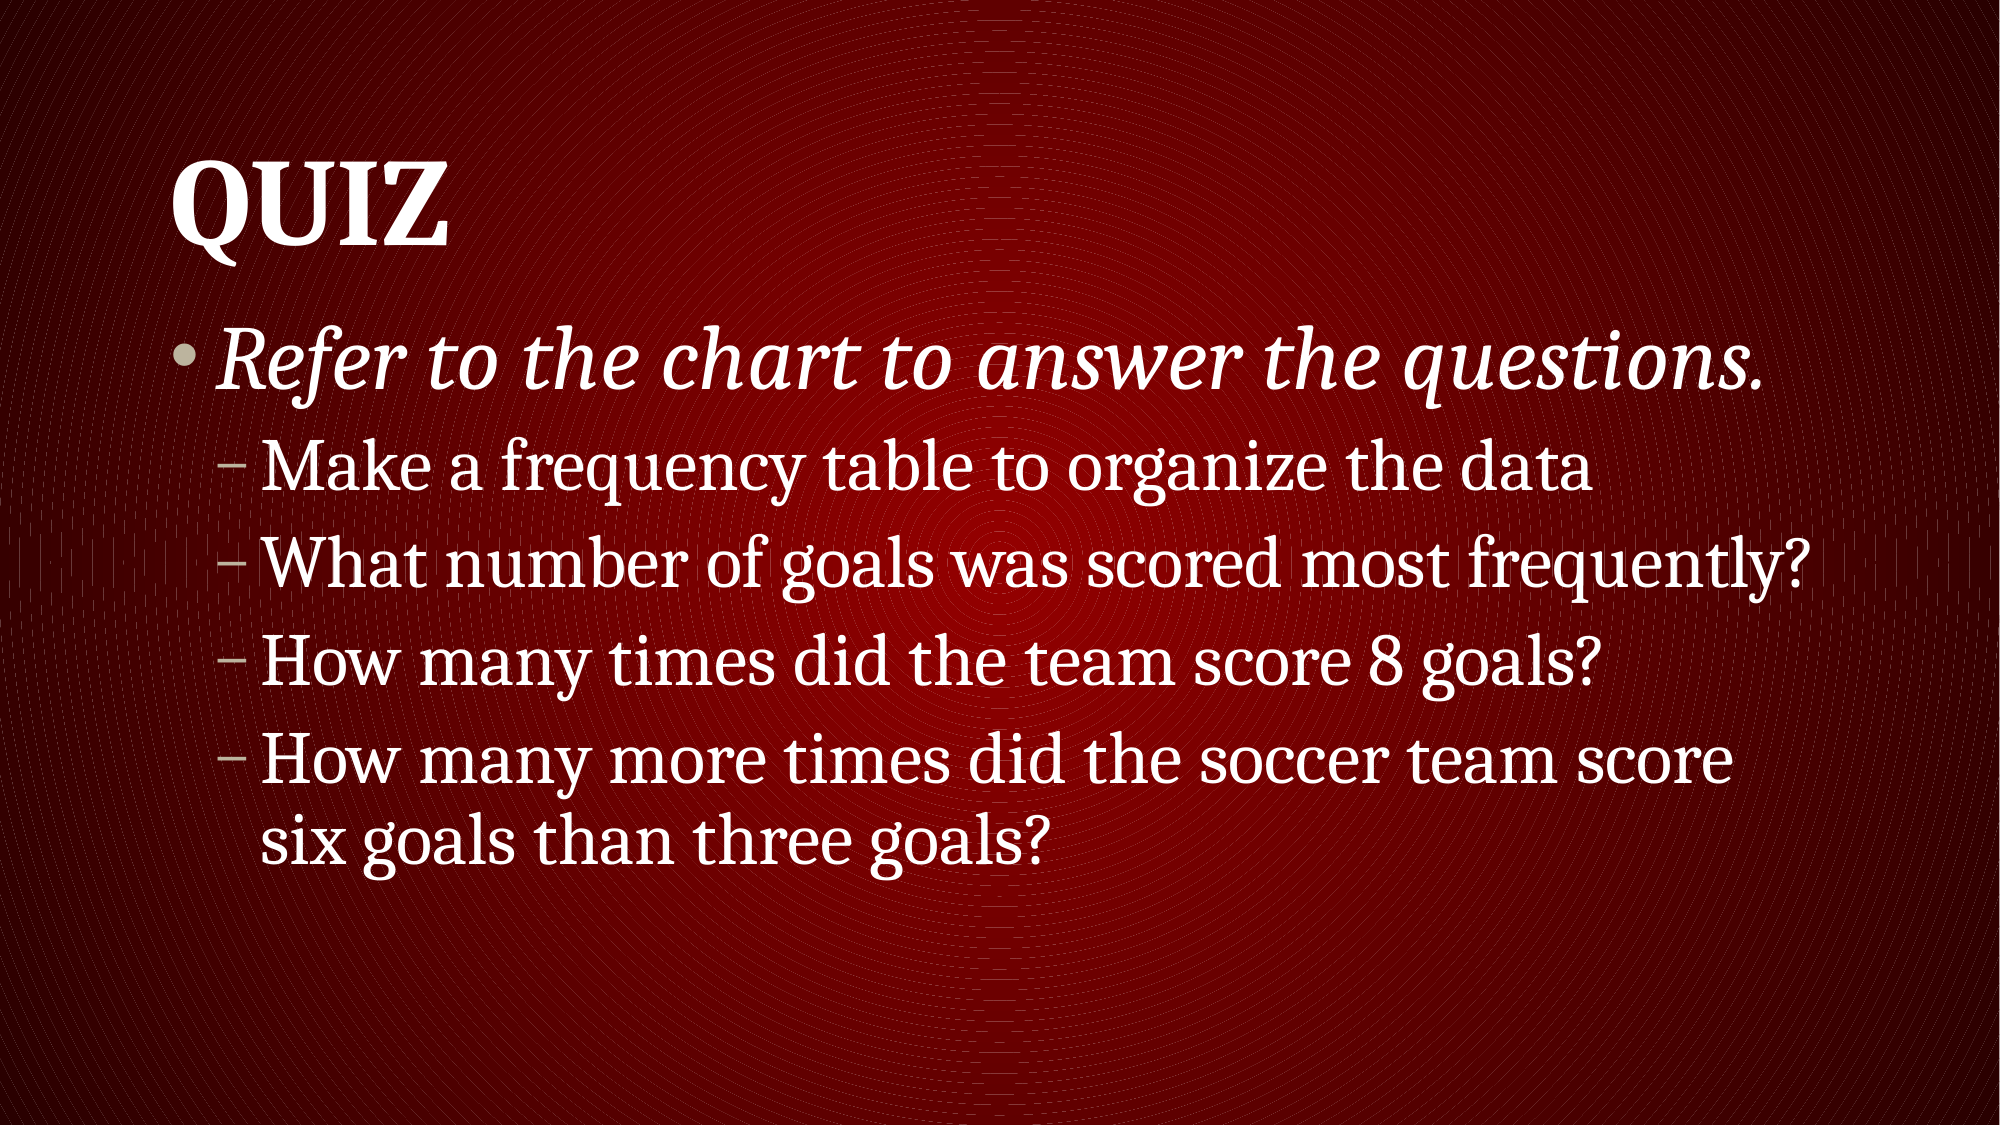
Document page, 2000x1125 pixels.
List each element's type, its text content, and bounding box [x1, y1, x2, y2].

title Quiz [149, 79, 1850, 280]
list Refer to the chart to answer the questions. Make a frequency table to organize the data What number of goals was scored most frequently? How many times did the team score 8 goals? How many more times did the soccer team score six goals than three goals? [149, 299, 1850, 1059]
